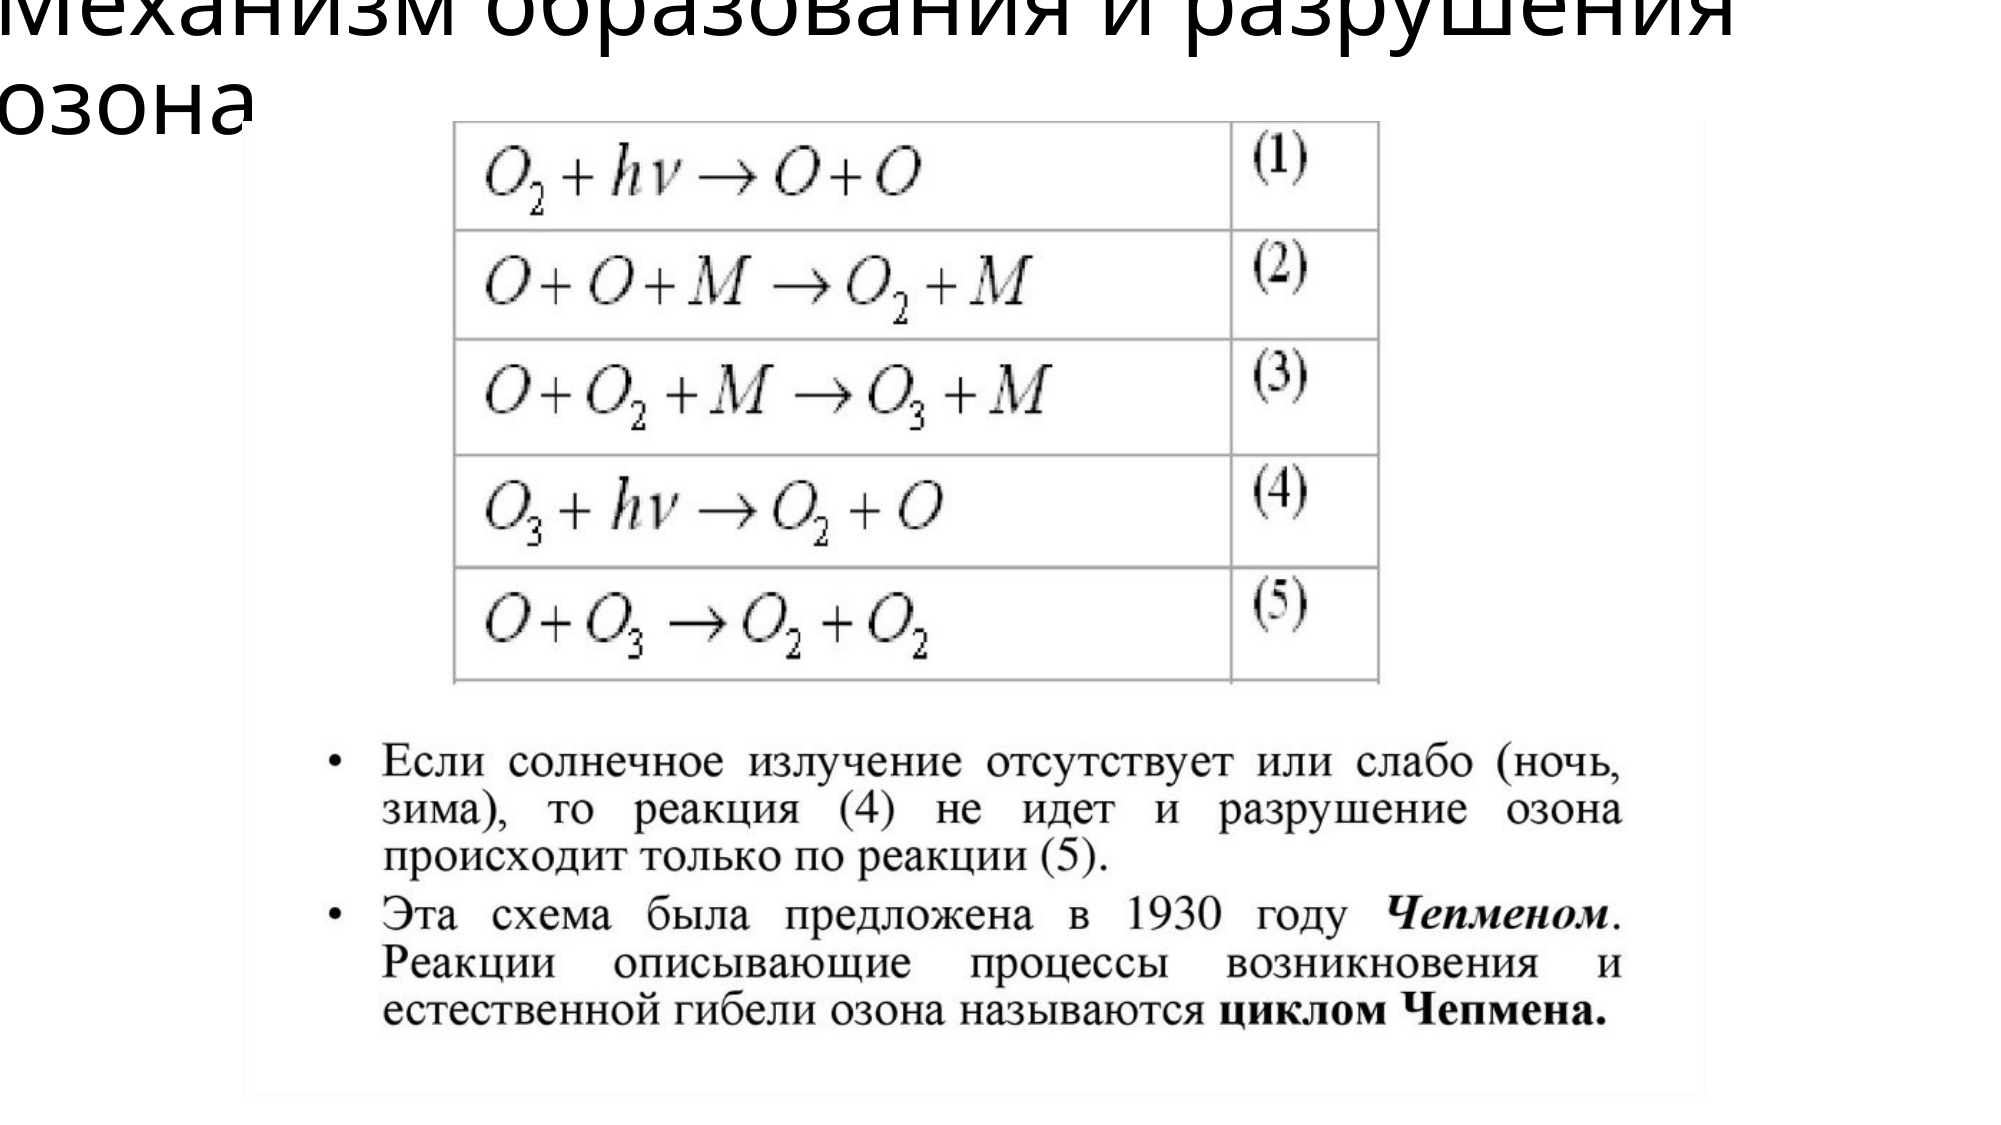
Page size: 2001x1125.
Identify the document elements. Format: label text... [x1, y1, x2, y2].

title Механизм образования и разрушения озона [0, 0, 1842, 165]
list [242, 121, 1708, 1098]
